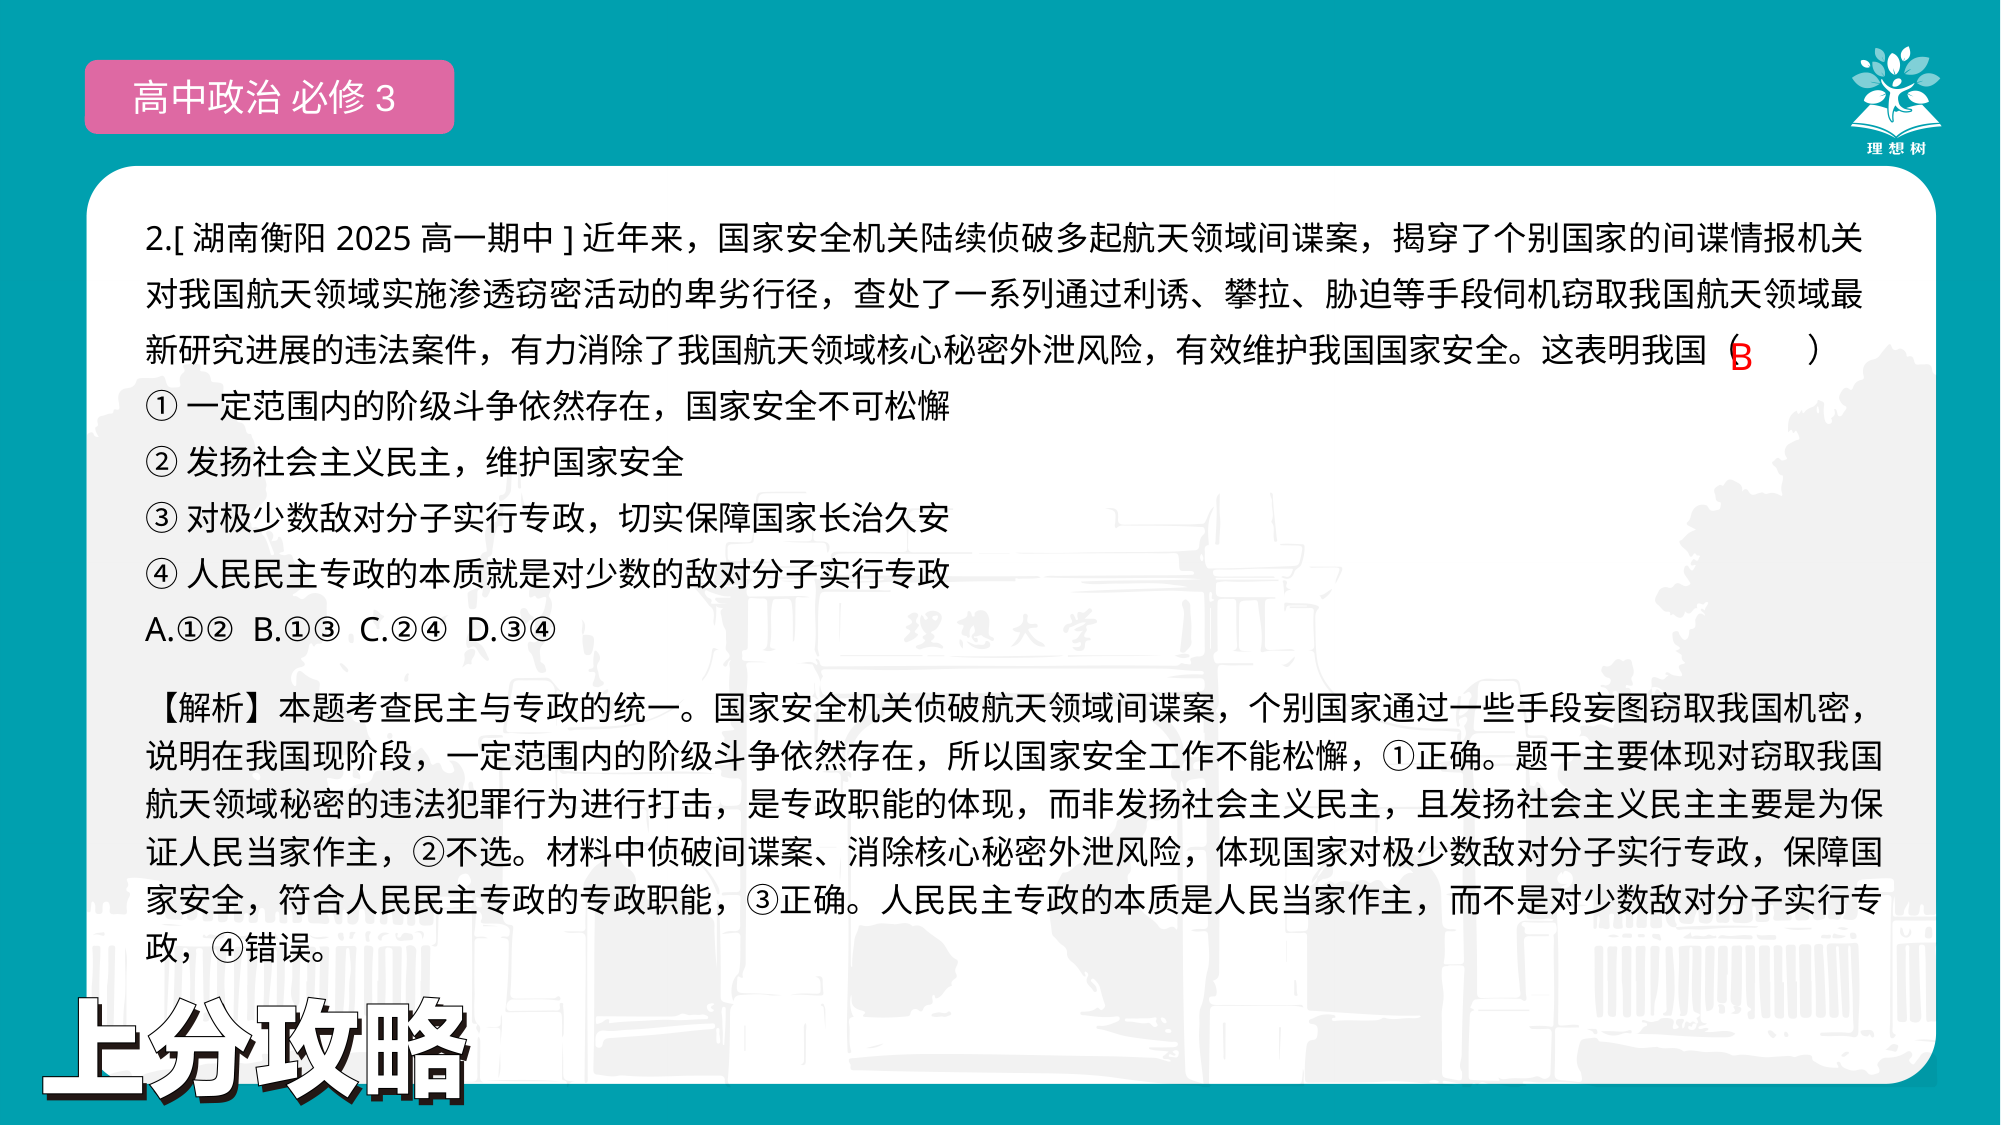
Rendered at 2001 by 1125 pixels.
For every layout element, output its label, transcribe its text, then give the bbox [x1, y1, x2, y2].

text_box 【解析】本题考查民主与专政的统一。国家安全机关侦破航天领域间谍案，个别国家通过一些手段妄图窃取我国机密，说明在我国现阶段，一定范围内的阶级斗争依然存在，所以国家安全工作不能松懈，①正确。题干主要体现对窃取我国航天领域秘密的违法犯罪行为进行打击，是专政职能的体现，而非发扬社会主义民主，且发扬社会主义民主主要是为保证人民当家作主，②不选。材料中侦破间谍案、消除核心秘密外泄风险，体现国家对极少数敌对分子实行专政，保障国家安全，符合人民民主专政的专政职能，③正确。人民民主专政的本质是人民当家作主，而不是对少数敌对分子实行专政，④错误。 [130, 672, 1899, 975]
text_box B [1704, 303, 1822, 386]
text_box 2.[湖南衡阳2025高一期中]近年来，国家安全机关陆续侦破多起航天领域间谍案，揭穿了个别国家的间谍情报机关对我国航天领域实施渗透窃密活动的卑劣行径，查处了一系列通过利诱、攀拉、胁迫等手段伺机窃取我国航天领域最新研究进展的违法案件，有力消除了我国航天领域核心秘密外泄风险，有效维护我国国家安全。这表明我国（ ） ①一定范围内的阶级斗争依然存在，国家安全不可松懈 ②发扬社会主义民主，维护国家安全 ③对极少数敌对分子实行专政，切实保障国家长治久安 ④人民民主专政的本质就是对少数的敌对分子实行专政 A.①② B.①③ C.②④ D.③④ [130, 194, 1880, 656]
picture [0, 0, 2001, 1125]
text_box 高中政治 必修3 [83, 58, 456, 135]
